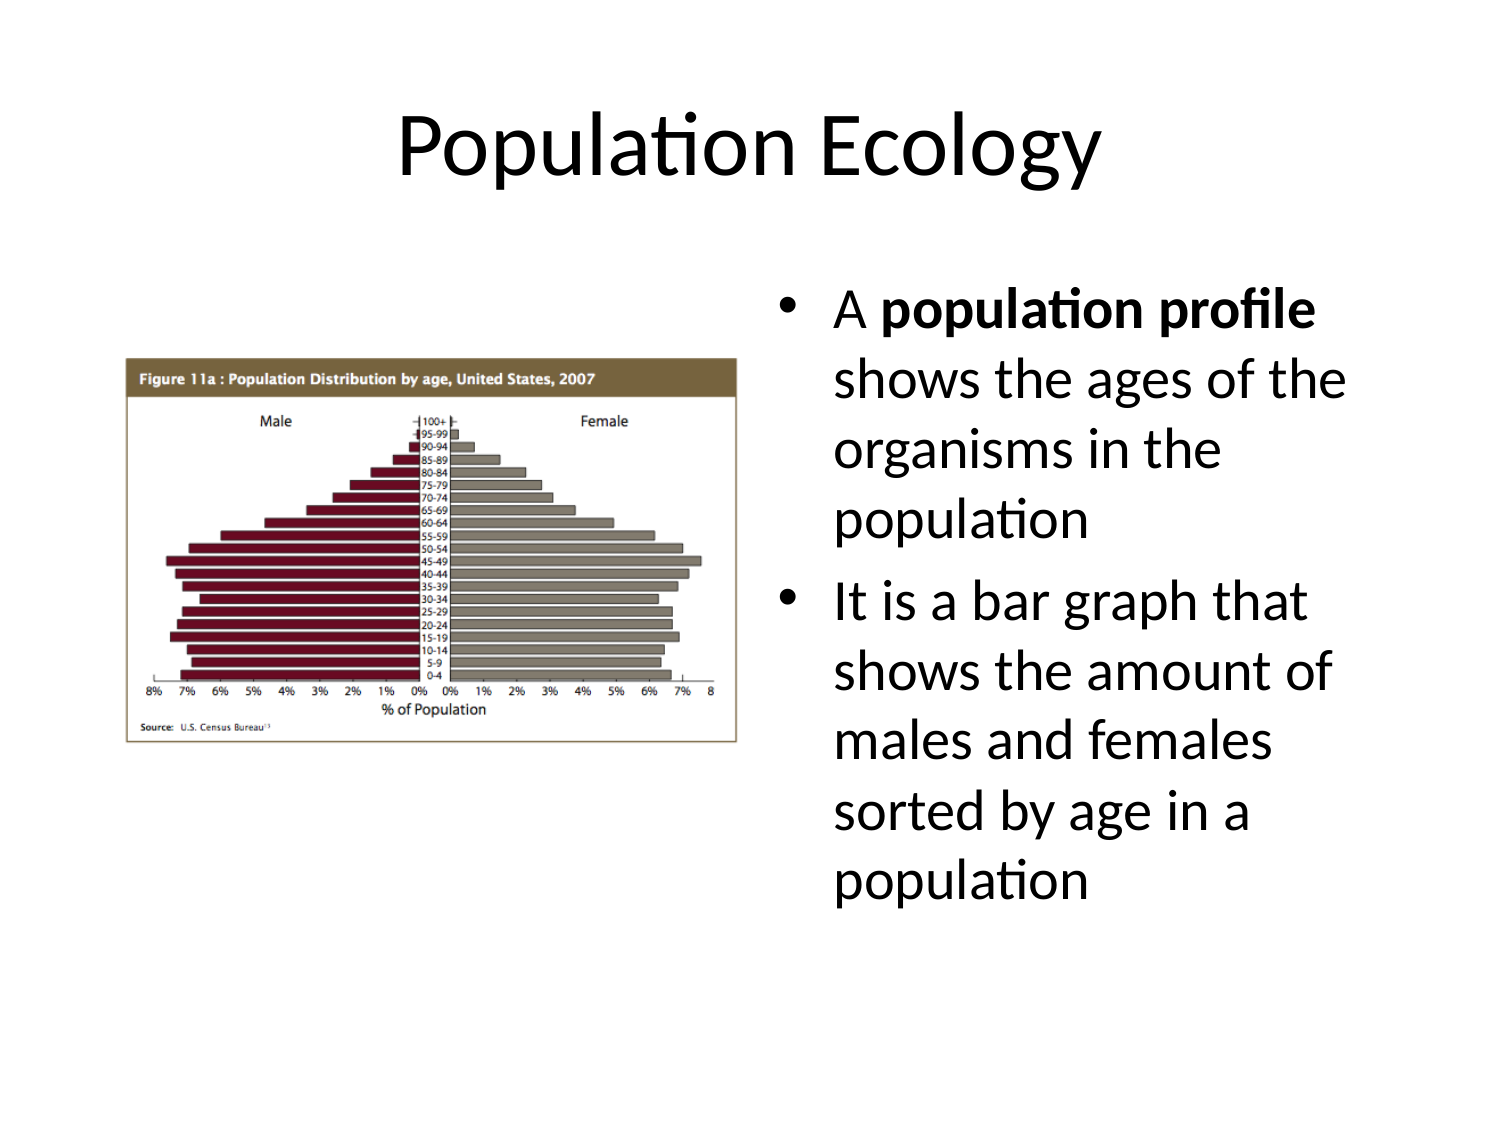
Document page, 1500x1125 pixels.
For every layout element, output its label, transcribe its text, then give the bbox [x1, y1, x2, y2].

list A population profile shows the ages of the organisms in the population It is a bar graph that shows the amount of males and females sorted by age in a population [762, 262, 1425, 1005]
title Population Ecology [75, 45, 1425, 233]
picture [112, 349, 748, 751]
